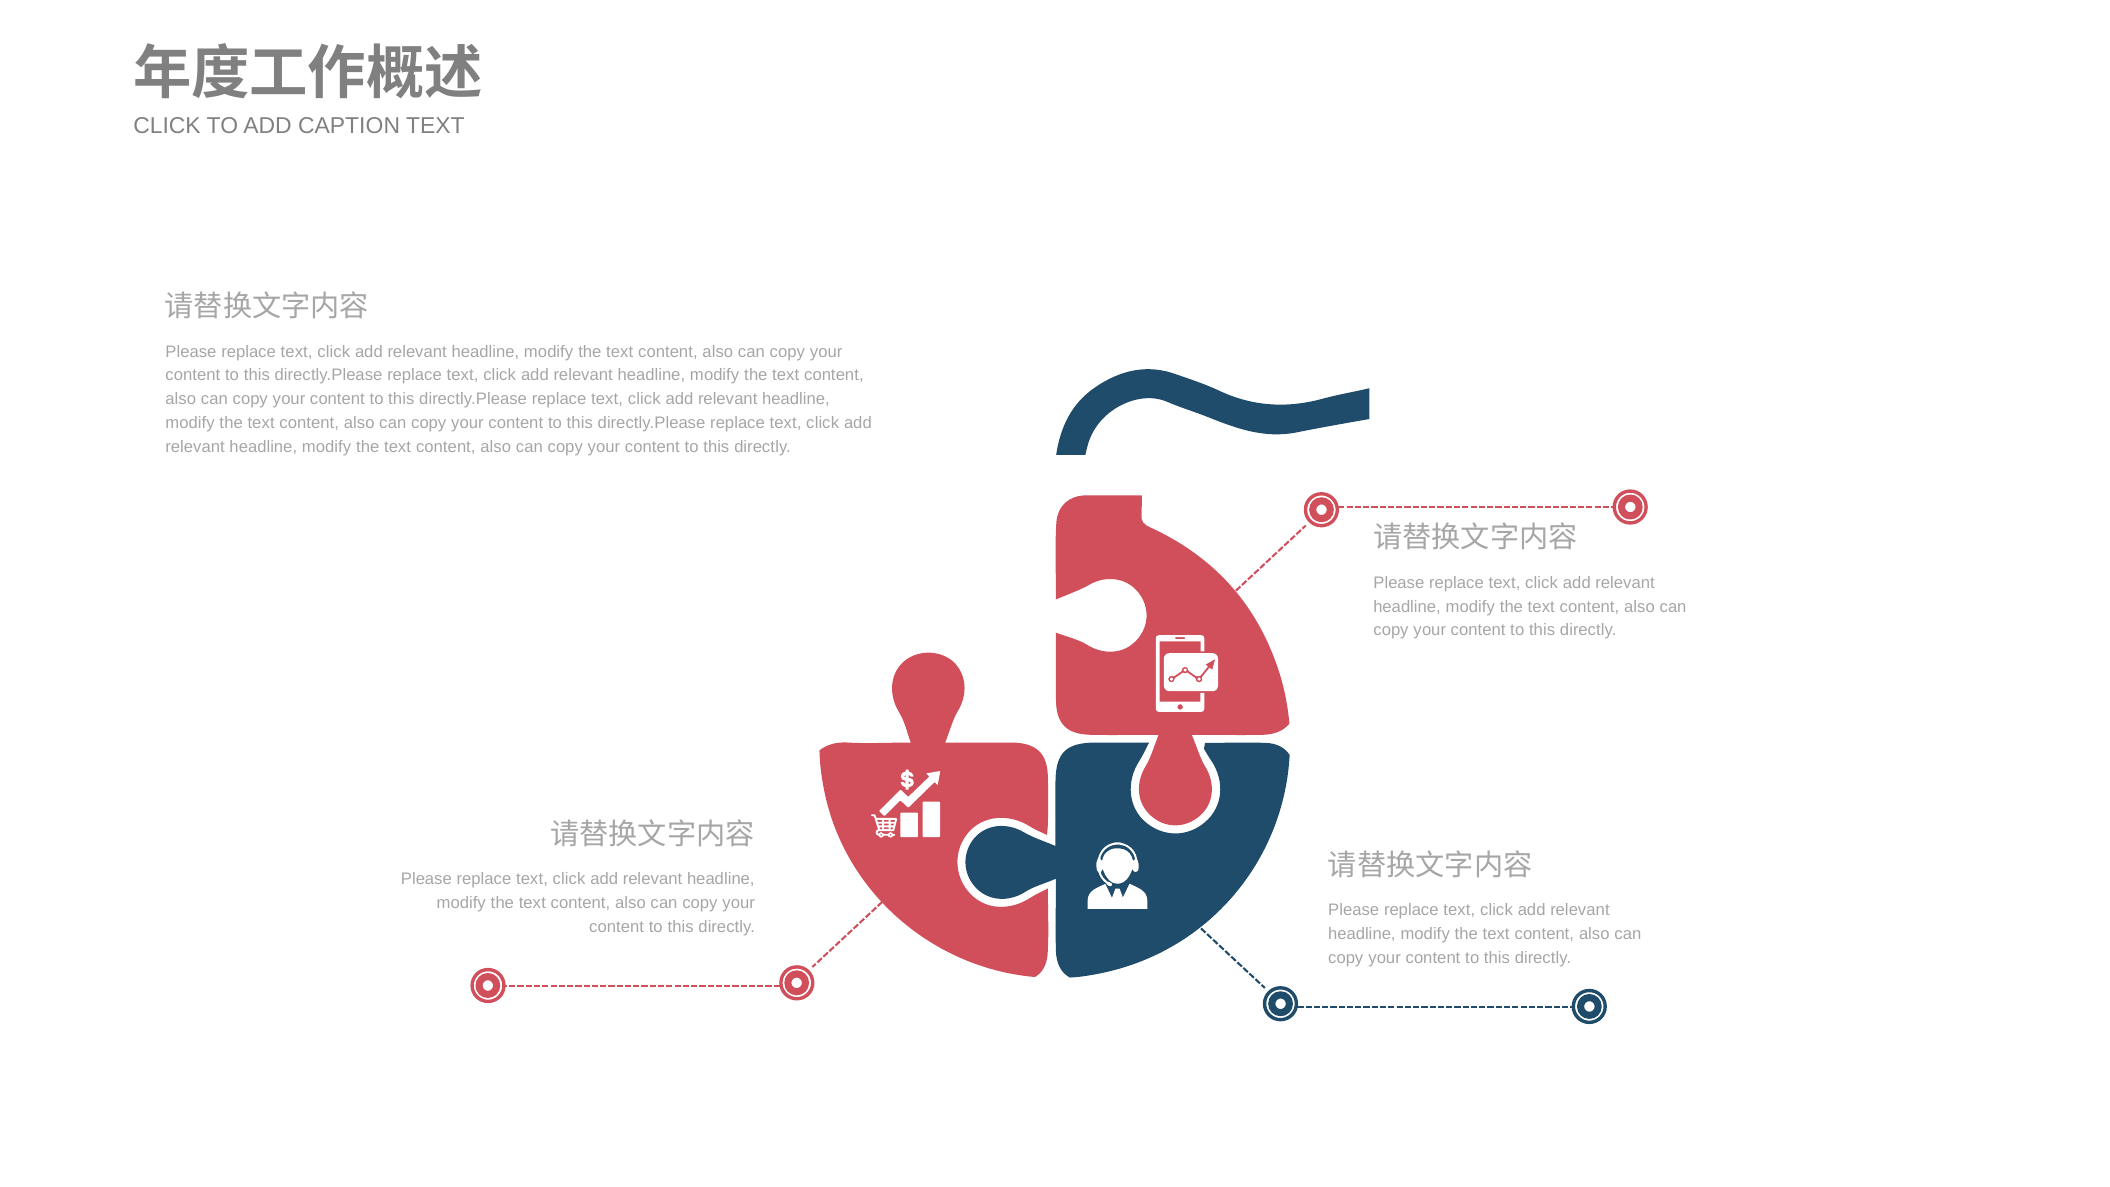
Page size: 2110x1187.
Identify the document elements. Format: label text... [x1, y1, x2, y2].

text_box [812, 901, 883, 968]
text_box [779, 965, 814, 1000]
text_box [1055, 495, 1290, 826]
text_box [870, 769, 941, 839]
text_box [965, 742, 1290, 978]
text_box Please replace text, click add relevant headline, modify the text content, also can copy your content to this directly. [1328, 895, 1663, 967]
text_box [819, 652, 1049, 978]
text_box Please replace text, click add relevant headline, modify the text content, also can copy your content to this directly.Please replace text, click add relevant headline, modify the text content, also can copy your content to this directly.Please replace text, click add relevant headline, modify the text content, also can copy your content to this directly.Please replace text, click add relevant headline, modify the text content, also can copy your content to this directly. [165, 336, 883, 457]
text_box Please replace text, click add relevant headline, modify the text content, also can copy your content to this directly. [393, 864, 756, 936]
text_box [1235, 490, 1648, 591]
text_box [471, 968, 505, 1003]
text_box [1194, 922, 1607, 1024]
text_box 请替换文字内容 [1327, 845, 1533, 881]
text_box [1056, 369, 1370, 455]
text_box 请替换文字内容 [164, 287, 379, 323]
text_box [1087, 842, 1148, 909]
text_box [1155, 635, 1218, 712]
text_box 年度工作概述 [133, 35, 513, 106]
text_box Please replace text, click add relevant headline, modify the text content, also can copy your content to this directly. [1373, 567, 1717, 640]
text_box CLICK TO ADD CAPTION TEXT [133, 110, 513, 138]
text_box 请替换文字内容 [549, 814, 755, 850]
